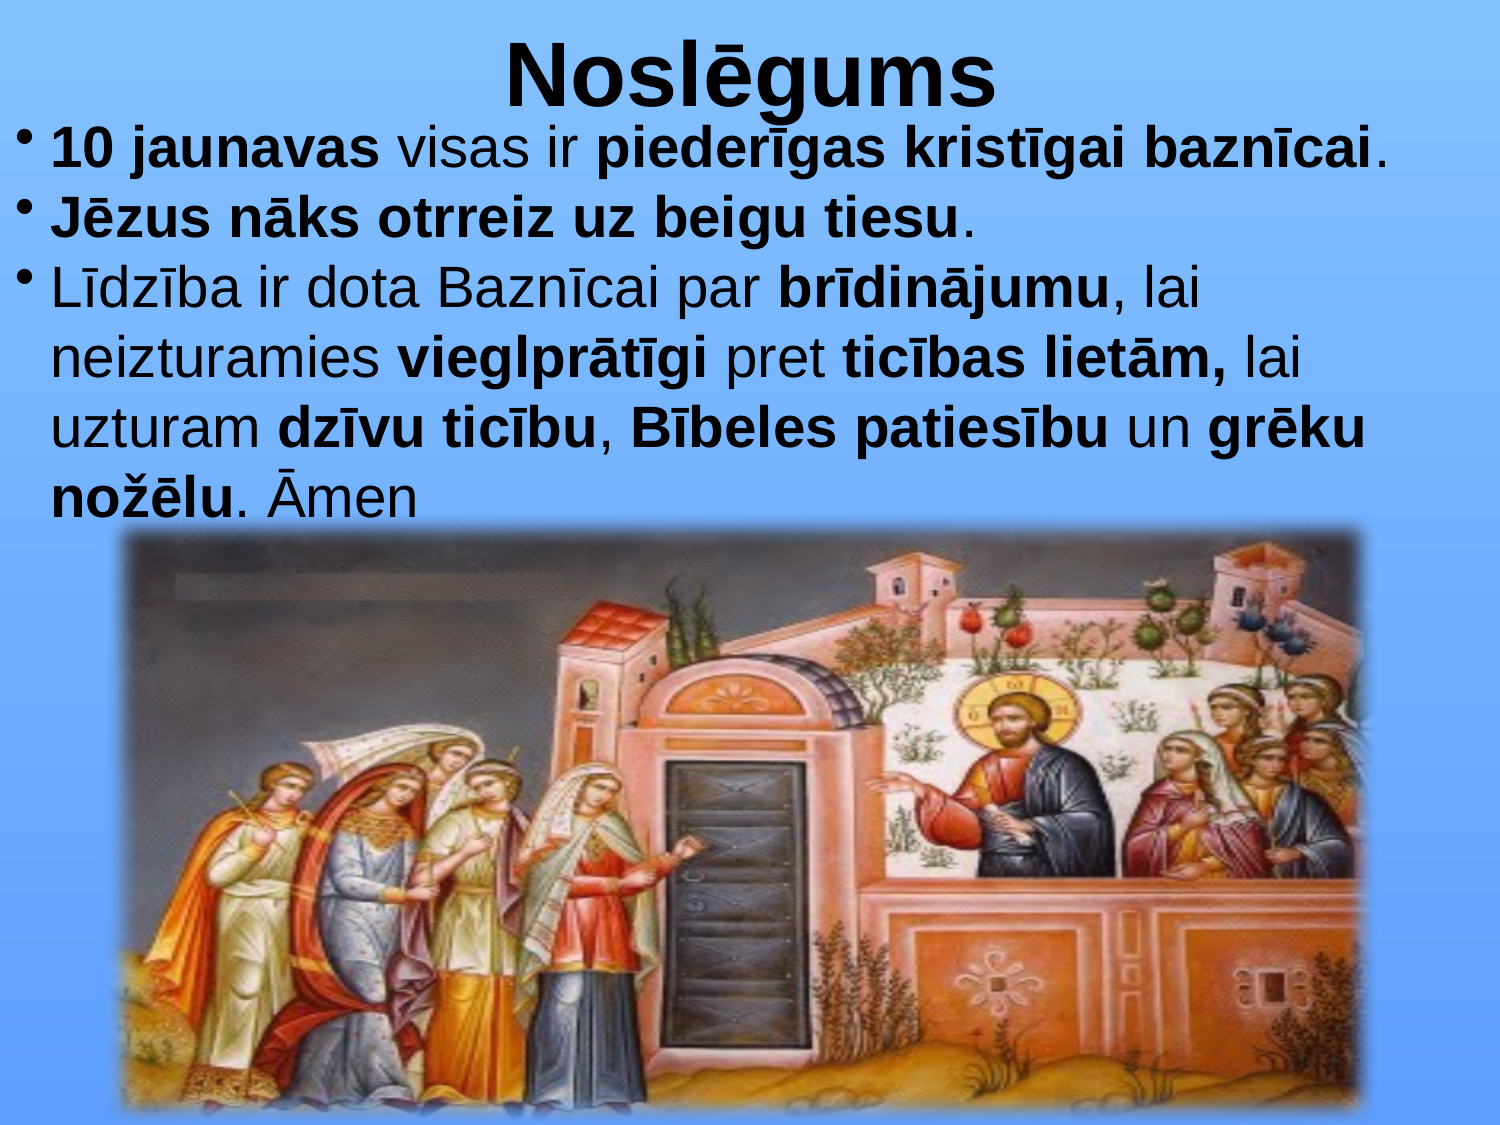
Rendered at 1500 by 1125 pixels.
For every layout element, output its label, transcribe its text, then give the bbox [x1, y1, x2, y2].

title Noslēgums [76, 0, 1428, 101]
text_box 10 jaunavas visas ir piederīgas kristīgai baznīcai. Jēzus nāks otrreiz uz beigu tiesu. Līdzība ir dota Baznīcai par brīdinājumu, lai neizturamies vieglprātīgi pret ticības lietām, lai uzturam dzīvu ticību, Bībeles patiesību un grēku nožēlu. Āmen [0, 101, 1500, 537]
picture [105, 513, 1378, 1125]
